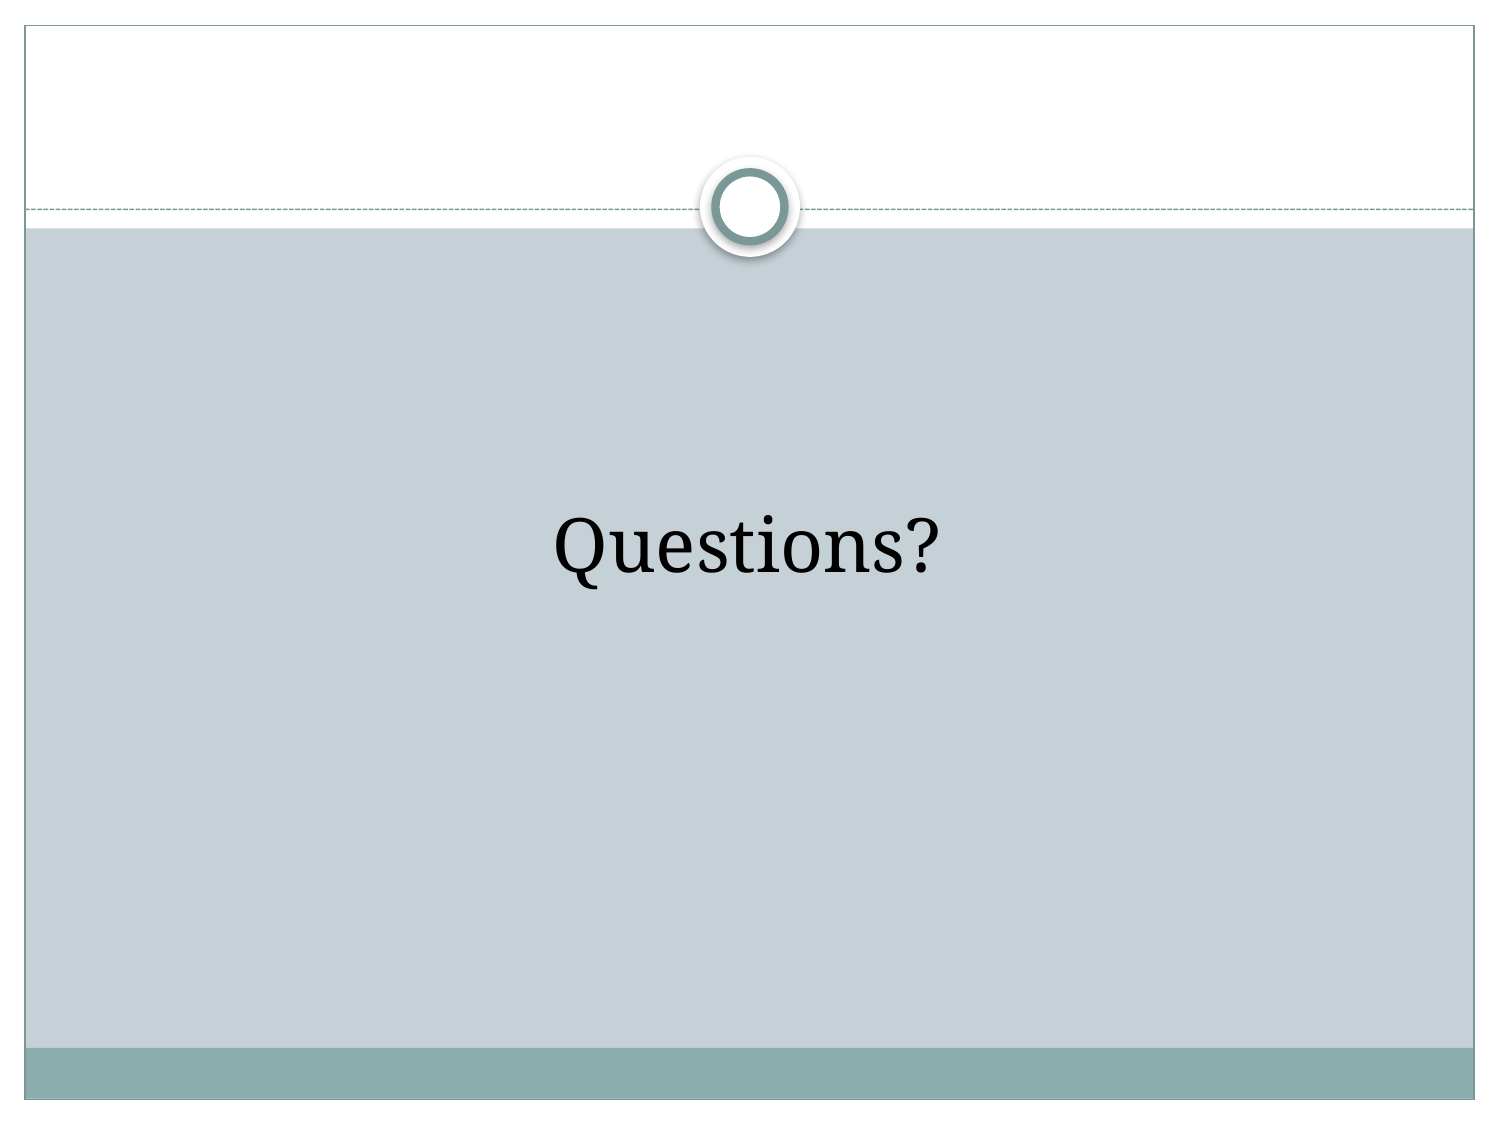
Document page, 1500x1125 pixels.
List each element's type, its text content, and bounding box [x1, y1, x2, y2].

list Questions? [49, 250, 1445, 1001]
